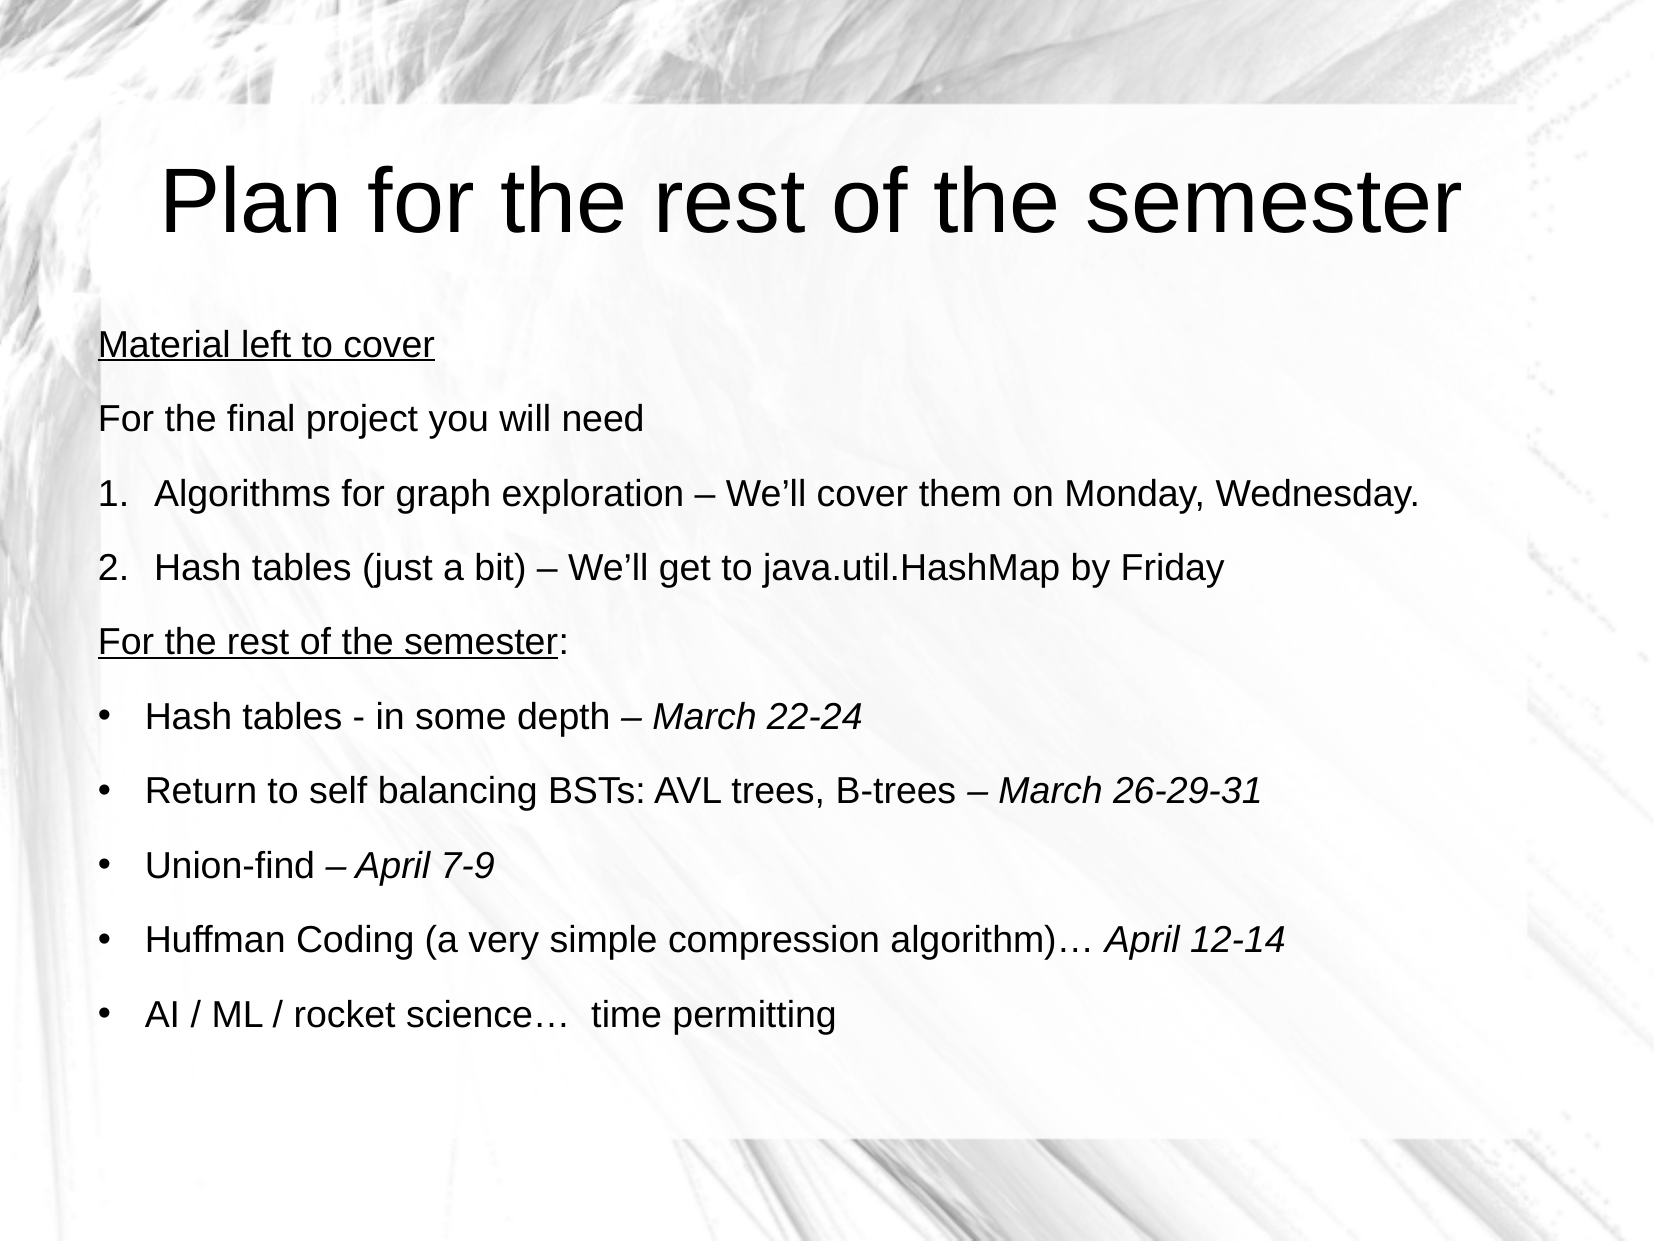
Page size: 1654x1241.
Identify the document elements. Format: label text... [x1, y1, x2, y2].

title Plan for the rest of the semester [118, 112, 1506, 281]
picture [0, 0, 1654, 1241]
list Material left to cover For the final project you will need Algorithms for graph exploration – We’ll cover them on Monday, Wednesday. Hash tables (just a bit) – We’ll get to java.util.HashMap by Friday For the rest of the semester: Hash tables - in some depth – March 22-24 Return to self balancing BSTs: AVL trees, B-trees – March 26-29-31 Union-find – April 7-9 Huffman Coding (a very simple compression algorithm)… April 12-14 AI / ML / rocket science… time permitting [97, 319, 1551, 1102]
